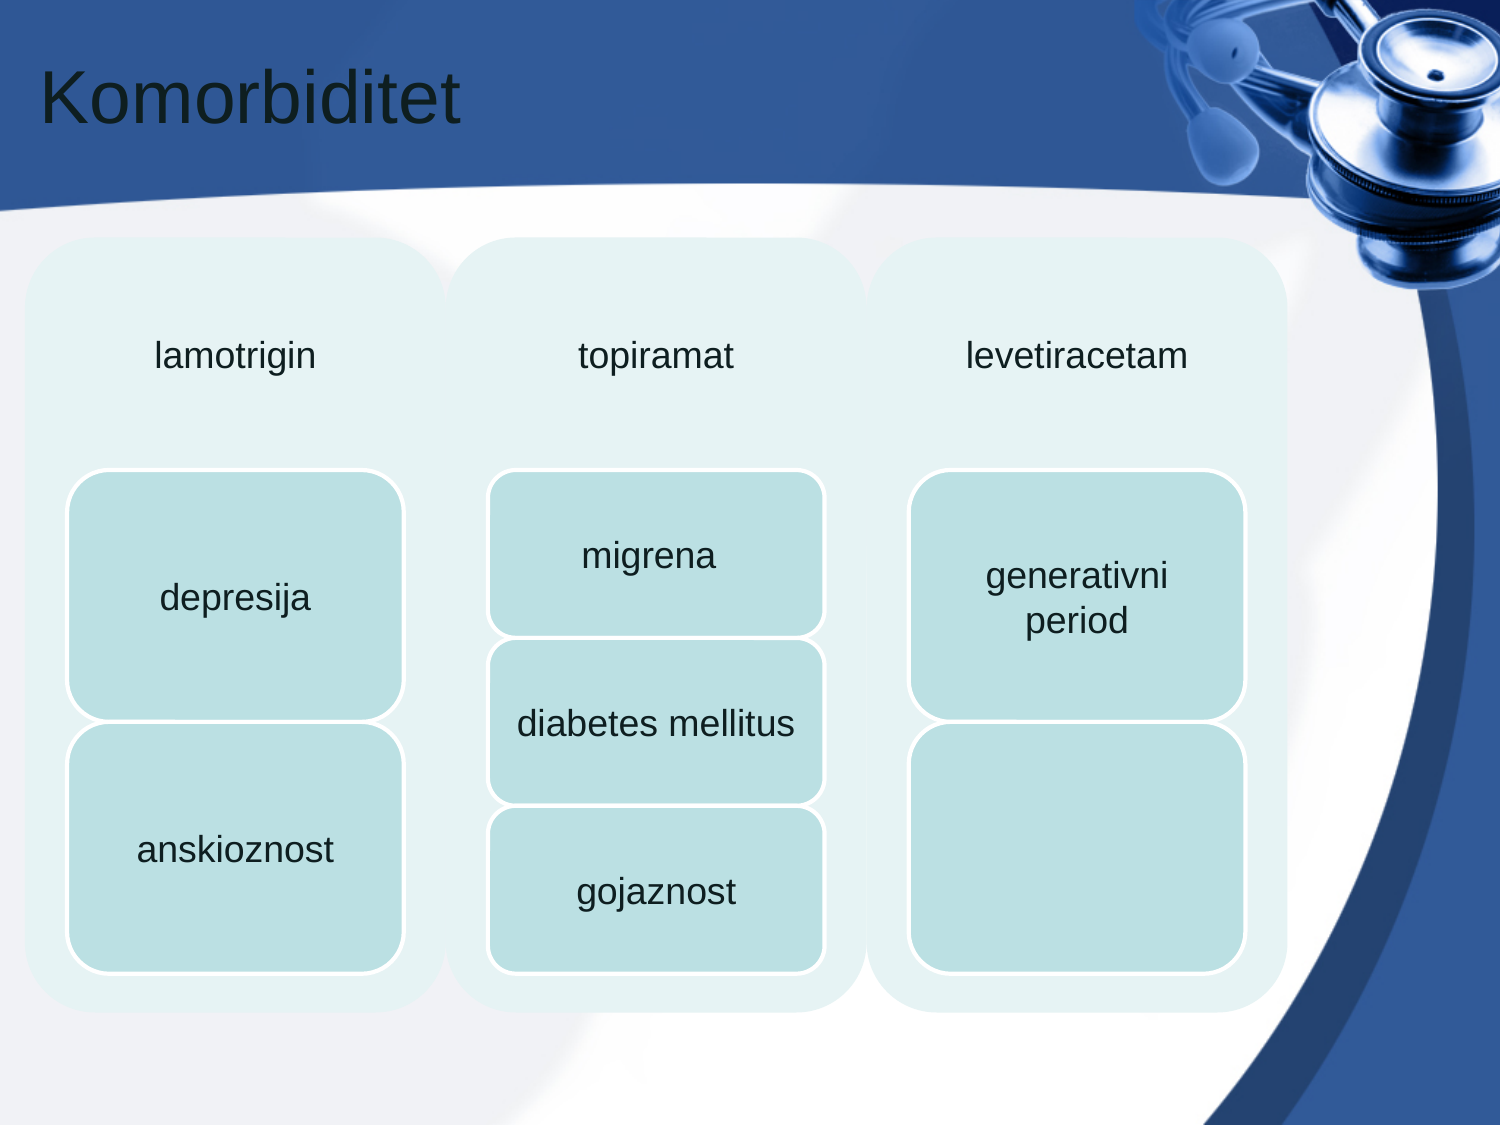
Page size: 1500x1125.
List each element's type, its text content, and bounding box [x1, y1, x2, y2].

slide_number 35 [937, 1062, 1294, 1101]
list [24, 237, 1288, 1013]
picture [0, 0, 1500, 1125]
title Komorbiditet [24, 24, 1251, 163]
